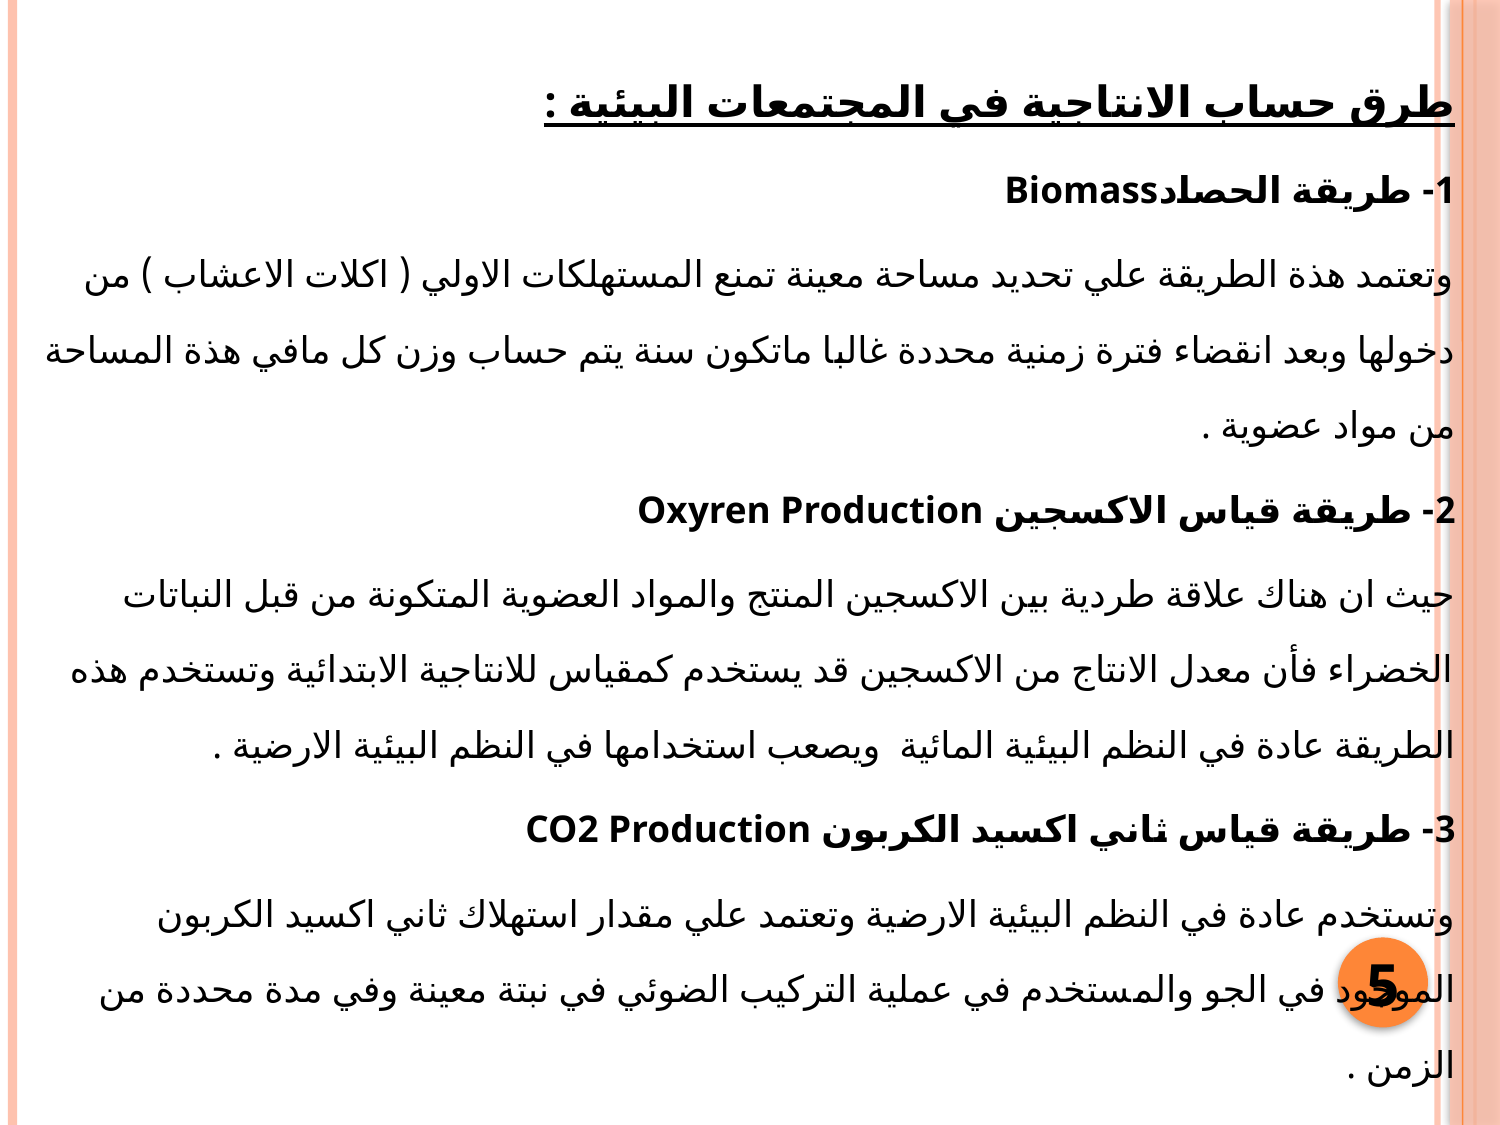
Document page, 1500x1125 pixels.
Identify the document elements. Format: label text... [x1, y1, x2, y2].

slide_number 5 [1333, 940, 1434, 1027]
list طرق حساب الانتاجية في المجتمعات البيئية : 1- طريقة الحصادBiomass وتعتمد هذة الطريقة علي تحديد مساحة معينة تمنع المستهلكات الاولي ( اكلات الاعشاب ) من دخولها وبعد انقضاء فترة زمنية محددة غالبا ماتكون سنة يتم حساب وزن كل مافي هذة المساحة من مواد عضوية . 2- طريقة قياس الاكسجين Oxyren Production حيث ان هناك علاقة طردية بين الاكسجين المنتج والمواد العضوية المتكونة من قبل النباتات الخضراء فأن معدل الانتاج من الاكسجين قد يستخدم كمقياس للانتاجية الابتدائية وتستخدم هذه الطريقة عادة في النظم البيئية المائية ويصعب استخدامها في النظم البيئية الارضية . 3- طريقة قياس ثاني اكسيد الكربون CO2 Production وتستخدم عادة في النظم البيئية الارضية وتعتمد علي مقدار استهلاك ثاني اكسيد الكربون الموجود في الجو والمستخدم في عملية التركيب الضوئي في نبتة معينة وفي مدة محددة من الزمن . [29, 30, 1471, 1094]
